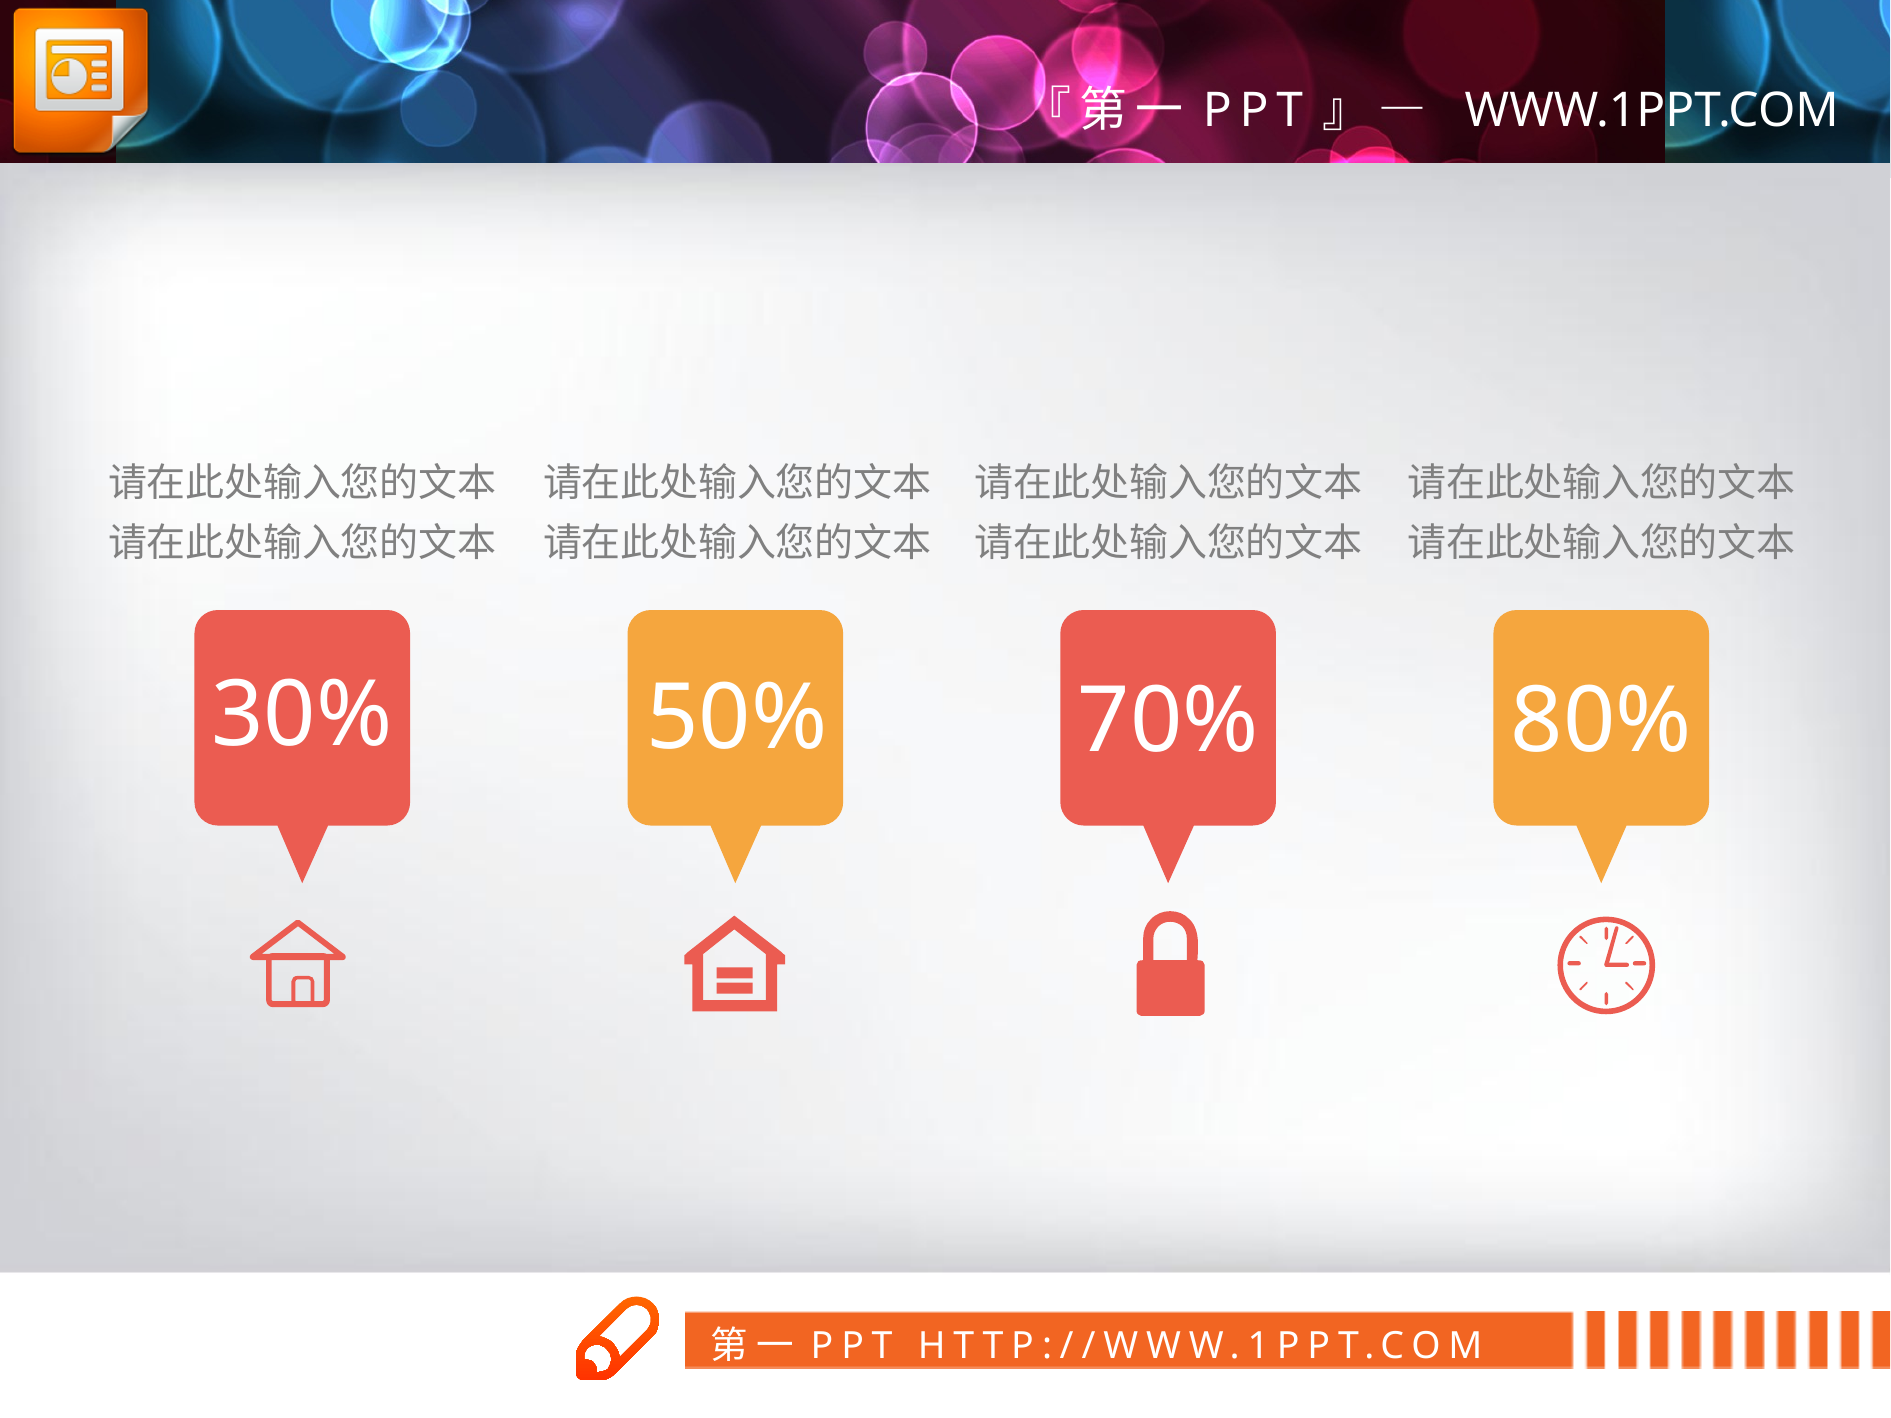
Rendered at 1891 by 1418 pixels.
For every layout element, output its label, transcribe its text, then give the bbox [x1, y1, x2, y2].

text_box [1579, 935, 1588, 944]
text_box 请在此处输入您的文本 请在此处输入您的文本 [82, 435, 517, 572]
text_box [249, 919, 347, 1008]
text_box [1604, 962, 1629, 967]
text_box 请在此处输入您的文本 请在此处输入您的文本 [948, 435, 1381, 572]
text_box [1567, 961, 1581, 966]
text_box 70% [1062, 652, 1274, 778]
text_box [1604, 926, 1619, 963]
text_box [1579, 981, 1588, 991]
text_box [1557, 916, 1656, 1015]
text_box [1493, 610, 1710, 884]
text_box [1604, 991, 1609, 1006]
text_box 50% [631, 649, 843, 775]
text_box 请在此处输入您的文本 请在此处输入您的文本 [517, 435, 948, 572]
picture [685, 1311, 1891, 1369]
text_box [1625, 981, 1634, 991]
text_box [684, 915, 786, 1012]
text_box [1136, 911, 1205, 1016]
text_box 30% [196, 646, 408, 772]
text_box [1604, 926, 1609, 941]
text_box [194, 610, 411, 884]
text_box [1060, 610, 1276, 884]
text_box 请在此处输入您的文本 请在此处输入您的文本 [1381, 435, 1821, 572]
text_box [1632, 961, 1647, 966]
text_box [627, 610, 844, 884]
picture [0, 0, 1891, 1275]
text_box 80% [1495, 652, 1707, 778]
